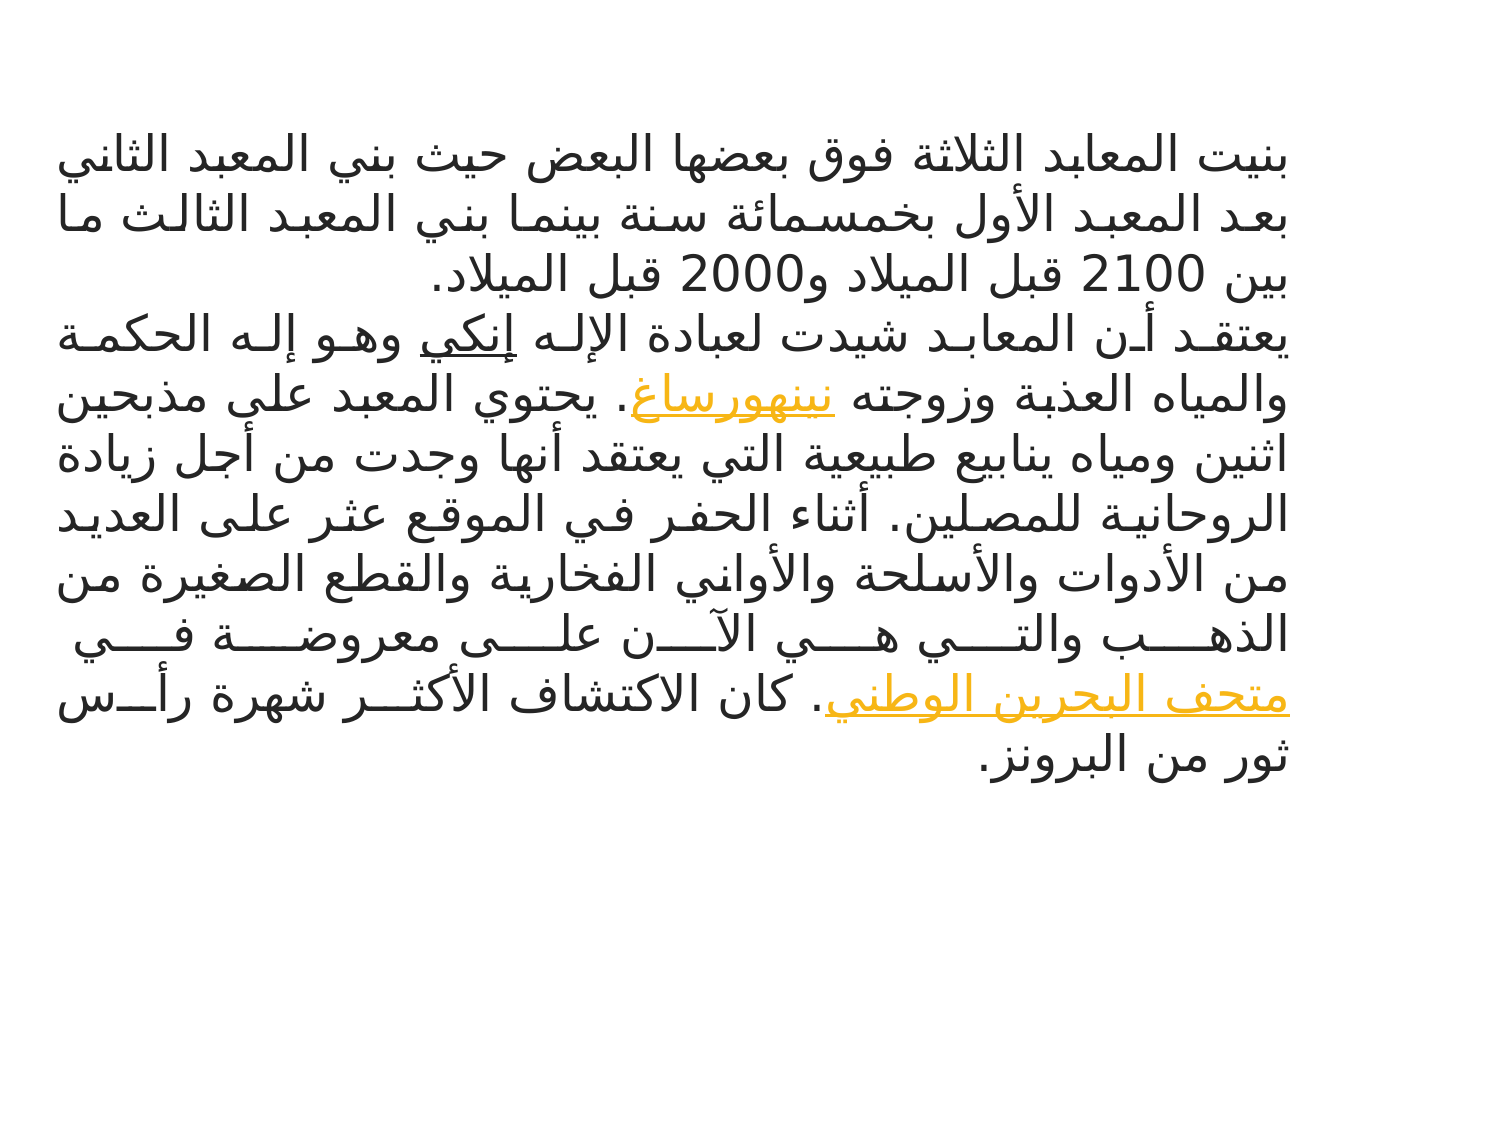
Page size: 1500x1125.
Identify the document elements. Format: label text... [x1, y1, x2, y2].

text_box بنيت المعابد الثلاثة فوق بعضها البعض حيث بني المعبد الثاني بعد المعبد الأول بخمسمائة سنة بينما بني المعبد الثالث ما بين 2100 قبل الميلاد و2000 قبل الميلاد. يعتقد أن المعابد شيدت لعبادة الإله إنكي وهو إله الحكمة والمياه العذبة وزوجته نينهورساغ. يحتوي المعبد على مذبحين اثنين ومياه ينابيع طبيعية التي يعتقد أنها وجدت من أجل زيادة الروحانية للمصلين. أثناء الحفر في الموقع عثر على العديد من الأدوات والأسلحة والأواني الفخارية والقطع الصغيرة من الذهب والتي هي الآن على معروضة في متحف البحرين الوطني. كان الاكتشاف الأكثر شهرة رأس ثور من البرونز. [41, 113, 1306, 789]
